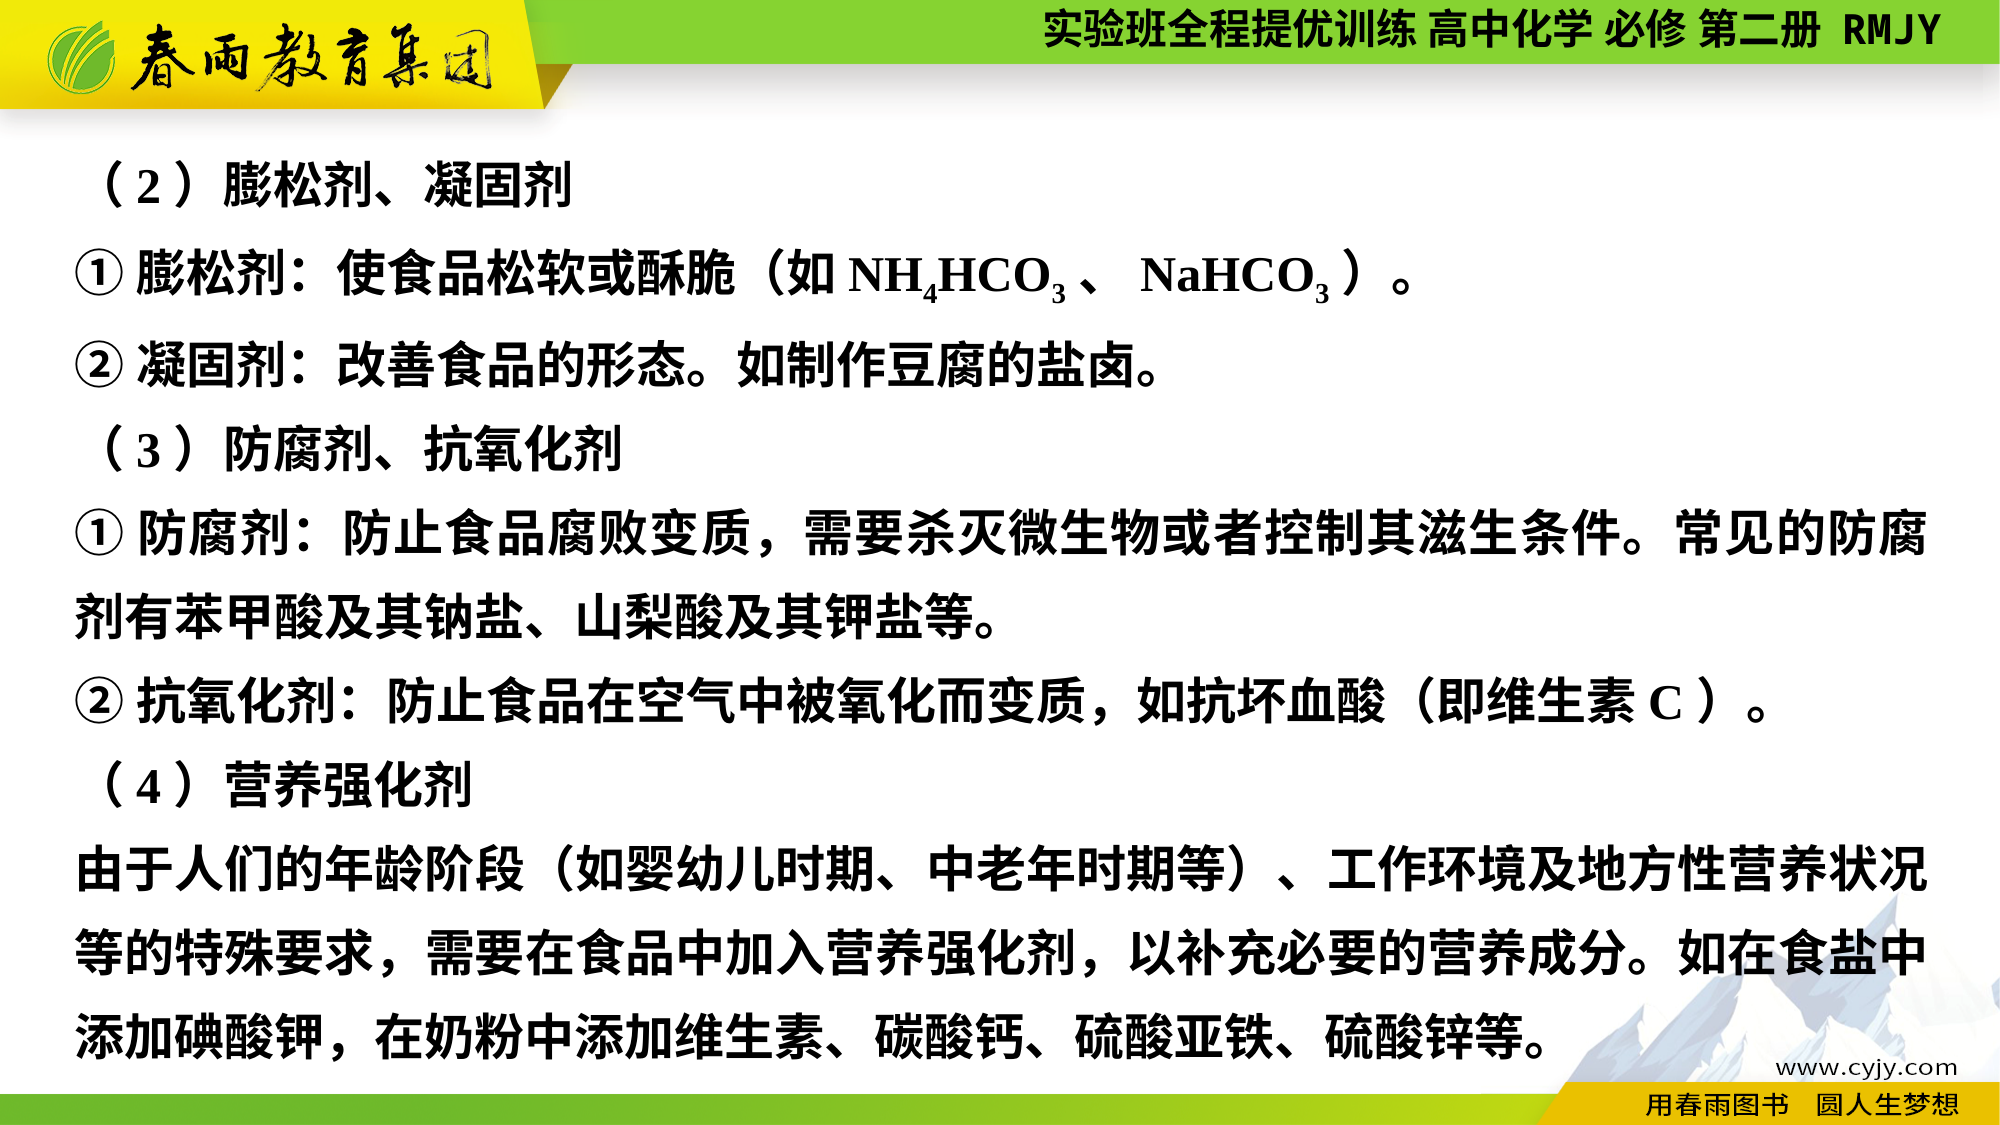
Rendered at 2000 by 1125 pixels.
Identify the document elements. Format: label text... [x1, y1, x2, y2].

list （2）膨松剂、凝固剂 ①膨松剂：使食品松软或酥脆（如NH4HCO3、NaHCO3）。 ②凝固剂：改善食品的形态。如制作豆腐的盐卤。 （3）防腐剂、抗氧化剂 ①防腐剂：防止食品腐败变质，需要杀灭微生物或者控制其滋生条件。常见的防腐剂有苯甲酸及其钠盐、山梨酸及其钾盐等。 ②抗氧化剂：防止食品在空气中被氧化而变质，如抗坏血酸（即维生素C）。 （4）营养强化剂 由于人们的年龄阶段（如婴幼儿时期、中老年时期等）、工作环境及地方性营养状况等的特殊要求，需要在食品中加入营养强化剂，以补充必要的营养成分。如在食盐中添加碘酸钾，在奶粉中添加维生素、碳酸钙、硫酸亚铁、硫酸锌等。 [59, 122, 1944, 1061]
picture [0, 0, 2000, 1125]
